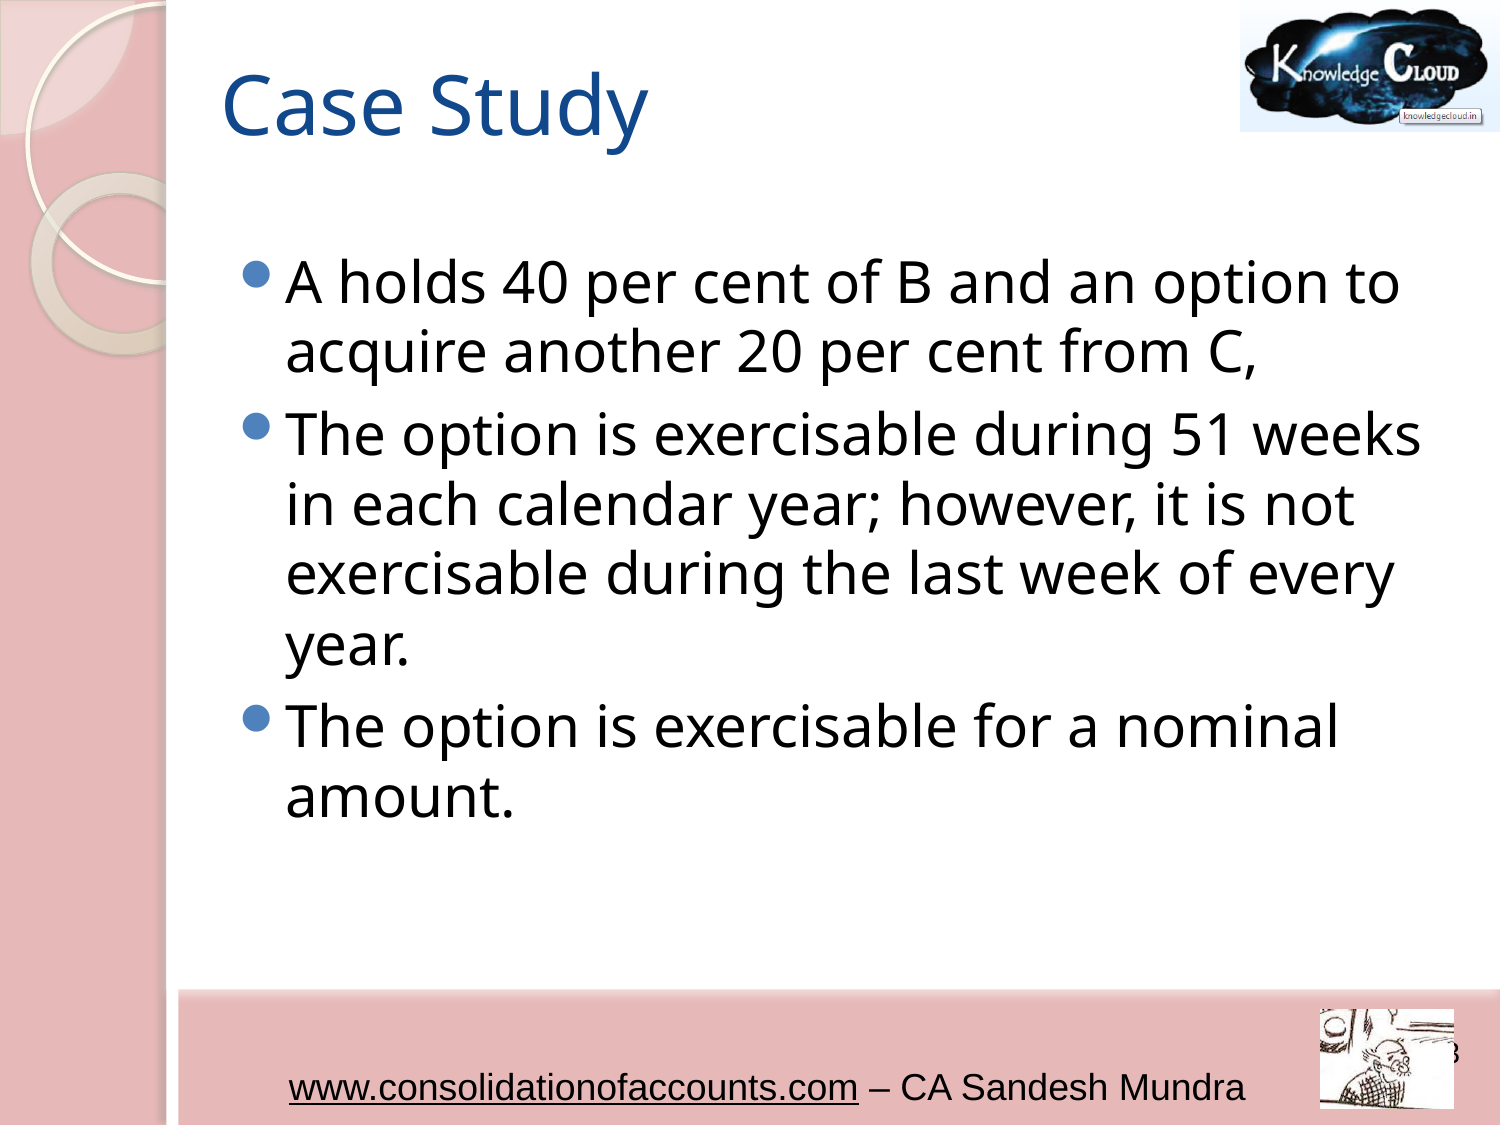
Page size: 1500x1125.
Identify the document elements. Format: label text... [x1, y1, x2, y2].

picture [1320, 1009, 1454, 1109]
title Case Study [205, 8, 1436, 197]
slide_number 33 [1413, 1034, 1488, 1113]
list A holds 40 per cent of B and an option to acquire another 20 per cent from C, The option is exercisable during 51 weeks in each calendar year; however, it is not exercisable during the last week of every year. The option is exercisable for a nominal amount. [210, 237, 1441, 1025]
picture [1239, 0, 1500, 132]
